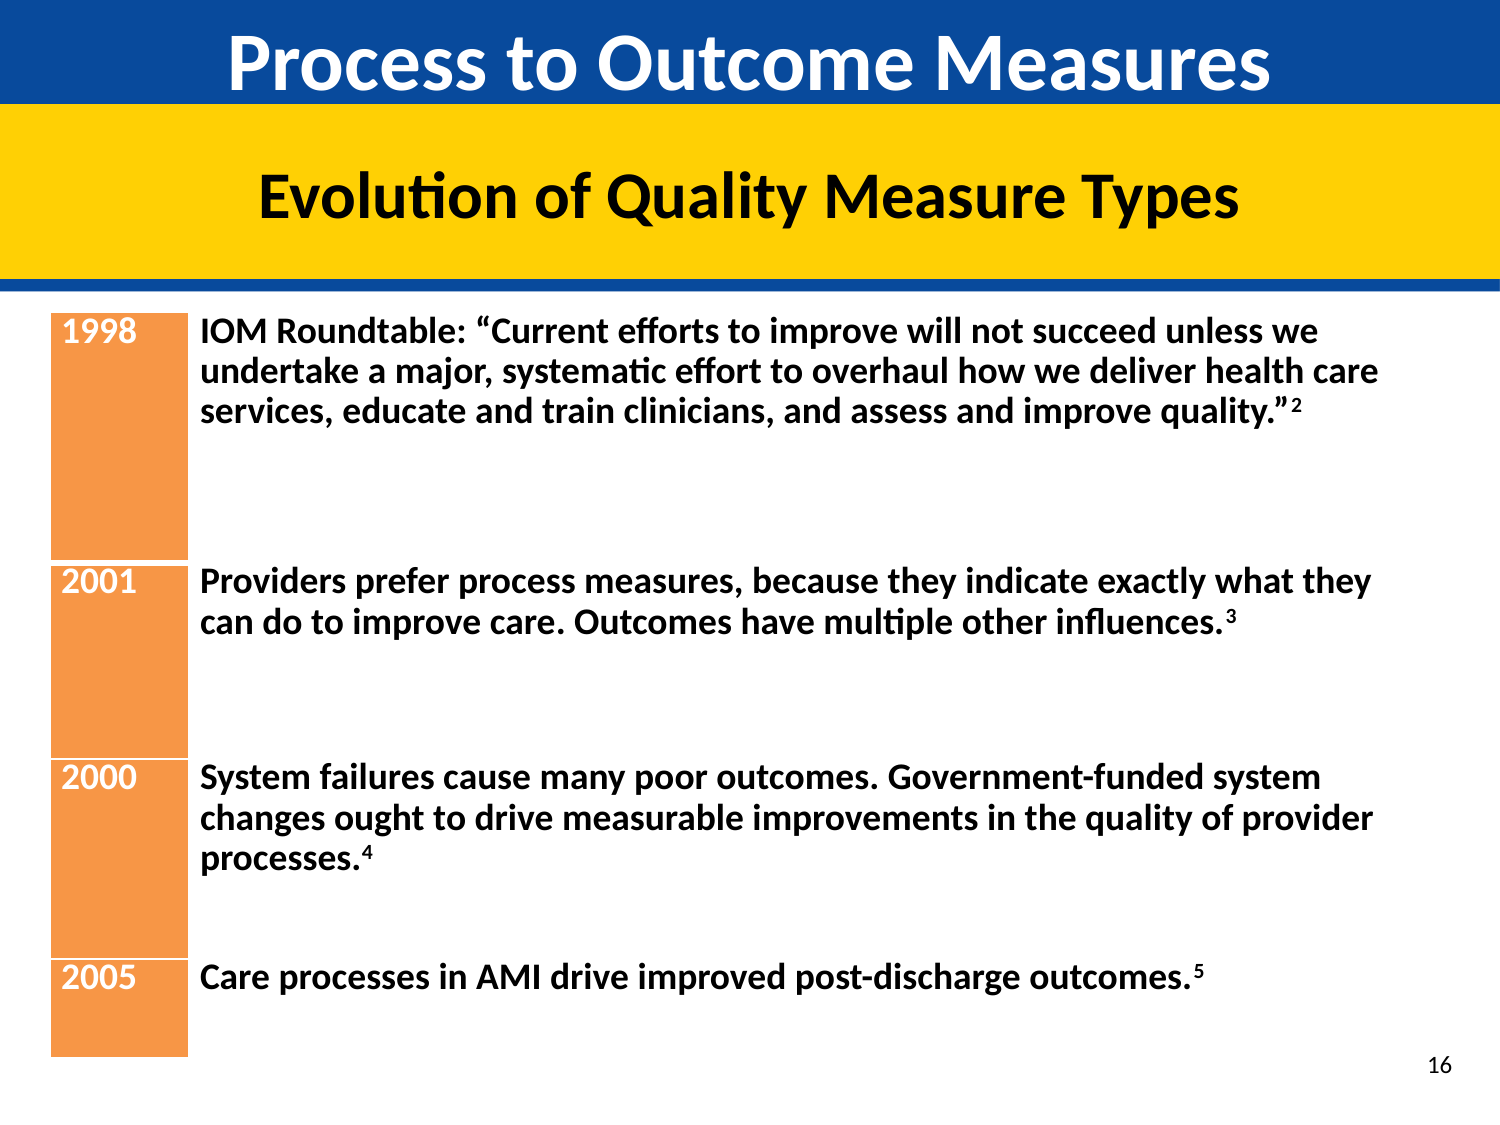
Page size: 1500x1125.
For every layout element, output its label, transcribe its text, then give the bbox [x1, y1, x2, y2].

table_cell Providers prefer process measures, because they indicate exactly what they can do to improve care. Outcomes have multiple other influences.3 [190, 566, 1424, 758]
table_header 1998 [51, 313, 188, 560]
table_cell Care processes in AMI drive improved post-discharge outcomes.5 [190, 960, 1424, 1057]
table_cell System failures cause many poor outcomes. Government-funded system changes ought to drive measurable improvements in the quality of provider processes.4 [190, 760, 1424, 958]
table_cell 2000 [51, 760, 188, 958]
table_header IOM Roundtable: “Current efforts to improve will not succeed unless we undertake a major, systematic effort to overhaul how we deliver health care services, educate and train clinicians, and assess and improve quality.”2 [190, 313, 1424, 560]
text_box Evolution of Quality Measure Types [0, 117, 1500, 279]
table_cell 2001 [51, 566, 188, 758]
title Process to Outcome Measures [0, 0, 1500, 104]
table_cell 2005 [51, 960, 188, 1057]
